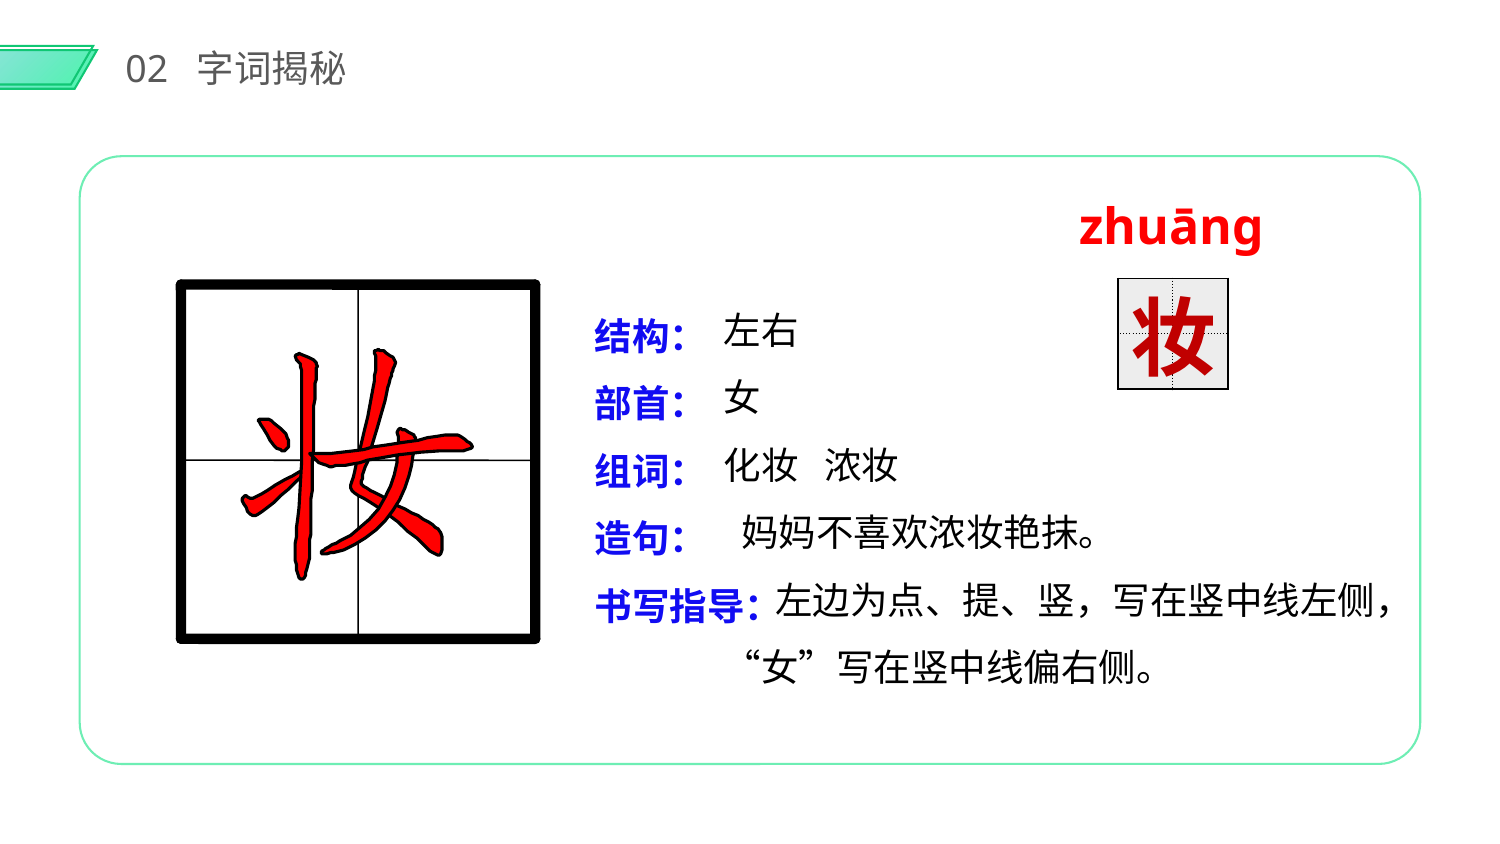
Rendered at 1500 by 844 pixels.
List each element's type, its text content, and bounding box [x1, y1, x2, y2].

list 02 字词揭秘 [114, 44, 507, 99]
text_box 左右 女 化妆 浓妆 妈妈不喜欢浓妆艳抹。 左边为点、提、竖，写在竖中线左侧，“女”写在竖中线偏右侧。 [712, 278, 1482, 763]
text_box 结构： 部首： 组词： 造句： 书写指导： [583, 284, 712, 634]
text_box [180, 284, 536, 639]
text_box zhuāng [1068, 188, 1294, 260]
text_box 妆 [1118, 278, 1227, 392]
